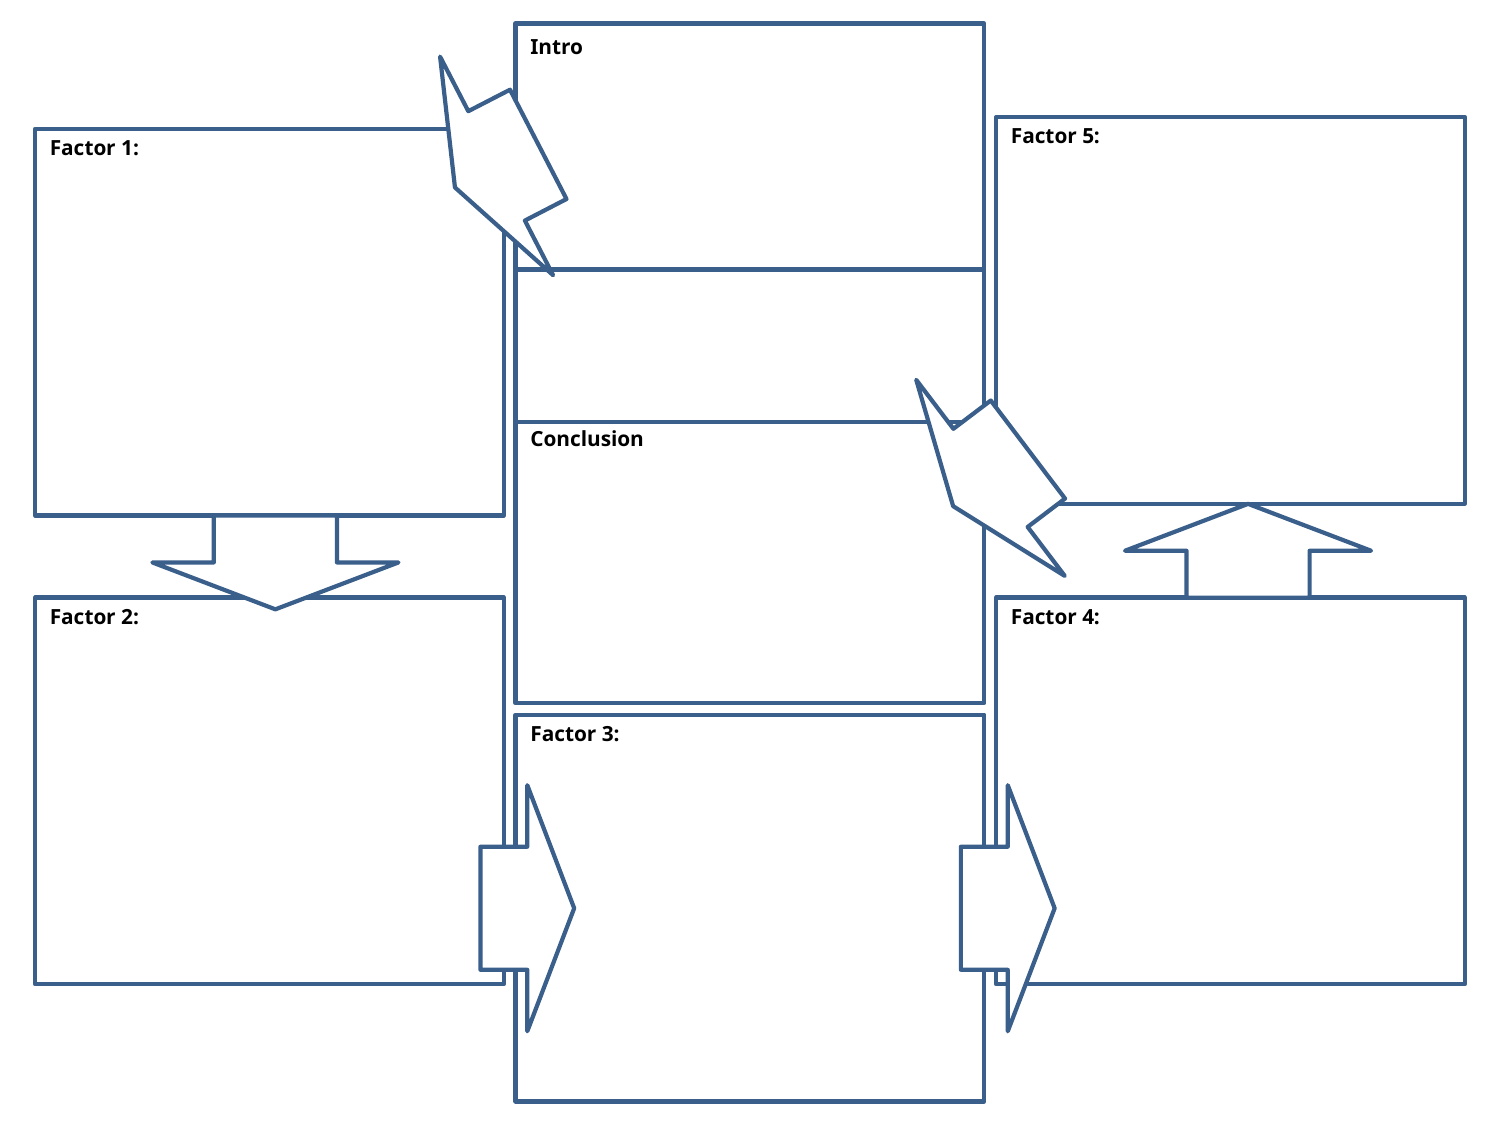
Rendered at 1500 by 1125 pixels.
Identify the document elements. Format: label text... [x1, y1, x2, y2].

text_box [437, 54, 569, 277]
text_box [150, 513, 401, 612]
text_box [914, 377, 1068, 578]
text_box Factor 2: [33, 595, 506, 986]
text_box [513, 272, 986, 420]
text_box Factor 5: [994, 115, 1467, 506]
text_box [1122, 501, 1374, 600]
text_box [958, 783, 1057, 1034]
text_box Factor 1: [33, 127, 506, 518]
text_box Intro [513, 21, 986, 272]
text_box Factor 4: [994, 595, 1467, 986]
text_box [478, 783, 577, 1034]
text_box Factor 3: [513, 713, 986, 1104]
text_box Conclusion [513, 420, 986, 705]
